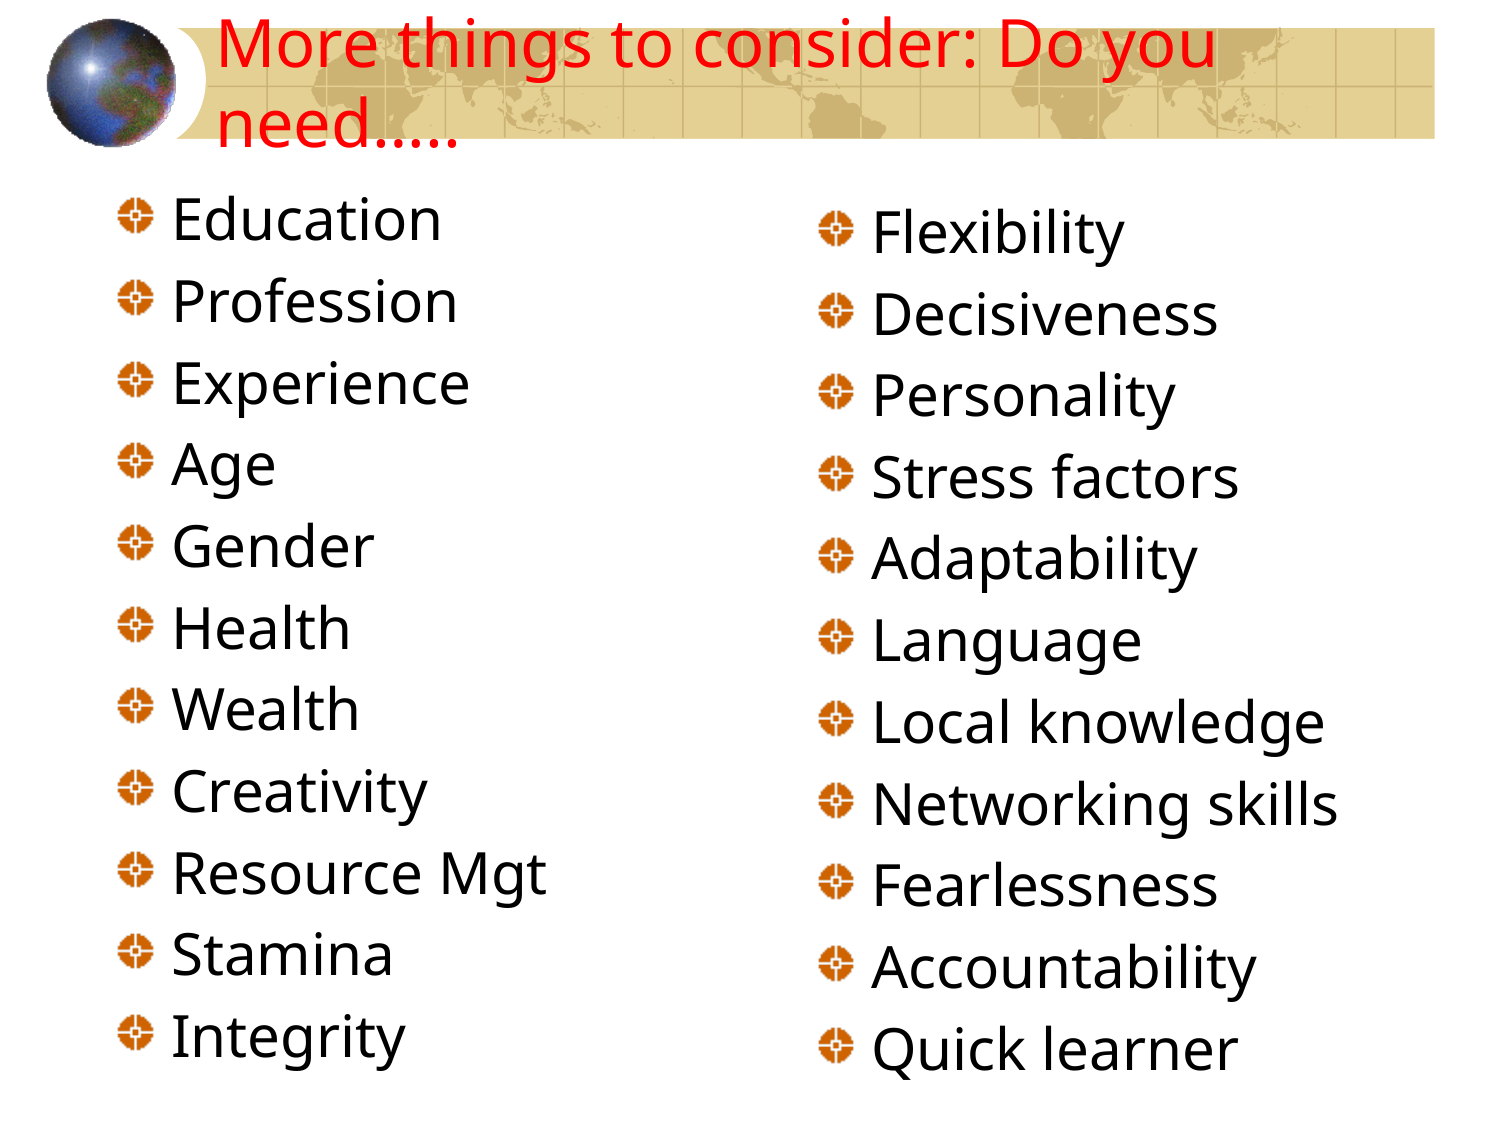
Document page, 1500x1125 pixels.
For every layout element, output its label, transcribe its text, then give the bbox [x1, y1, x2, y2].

picture [114, 196, 156, 238]
picture [114, 1013, 156, 1055]
picture [114, 523, 156, 565]
picture [815, 781, 856, 823]
picture [114, 850, 156, 892]
picture [815, 454, 856, 496]
picture [114, 441, 156, 483]
picture [815, 699, 856, 741]
picture [815, 944, 856, 986]
picture [114, 278, 156, 320]
picture [114, 768, 156, 810]
picture [815, 1026, 856, 1068]
picture [815, 372, 856, 414]
picture [114, 605, 156, 647]
picture [815, 209, 856, 251]
picture [114, 360, 156, 402]
picture [815, 536, 856, 578]
title More things to consider: Do you need….. [199, 24, 1451, 148]
picture [114, 686, 156, 728]
picture [114, 932, 156, 973]
list Flexibility Decisiveness Personality Stress factors Adaptability Language Local knowledge Networking skills Fearlessness Accountability Quick learner [799, 187, 1388, 1028]
picture [815, 291, 856, 333]
picture [815, 862, 856, 904]
list Education Profession Experience Age Gender Health Wealth Creativity Resource Mgt Stamina Integrity [99, 174, 751, 1088]
picture [42, 14, 190, 151]
picture [815, 617, 856, 659]
